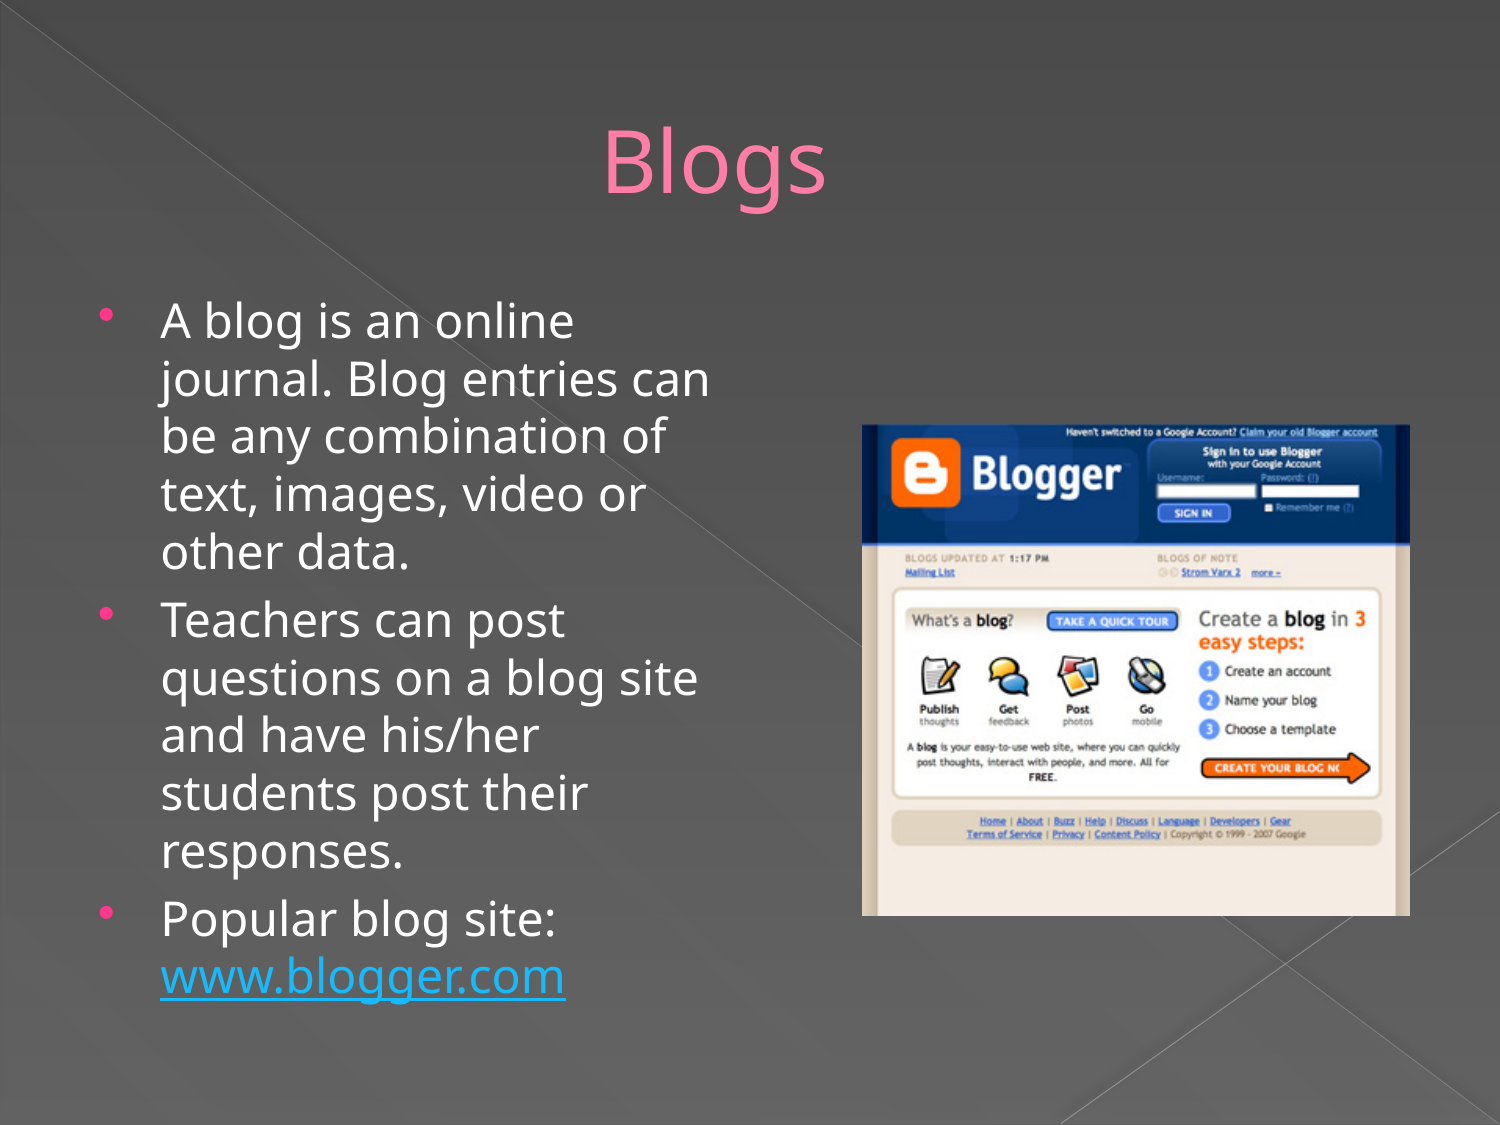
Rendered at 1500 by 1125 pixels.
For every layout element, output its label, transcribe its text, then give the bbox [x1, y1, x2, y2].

picture [862, 424, 1410, 916]
list A blog is an online journal. Blog entries can be any combination of text, images, video or other data. Teachers can post questions on a blog site and have his/her students post their responses. Popular blog site: www.blogger.com [75, 282, 738, 1025]
title Blogs [75, 43, 1425, 274]
